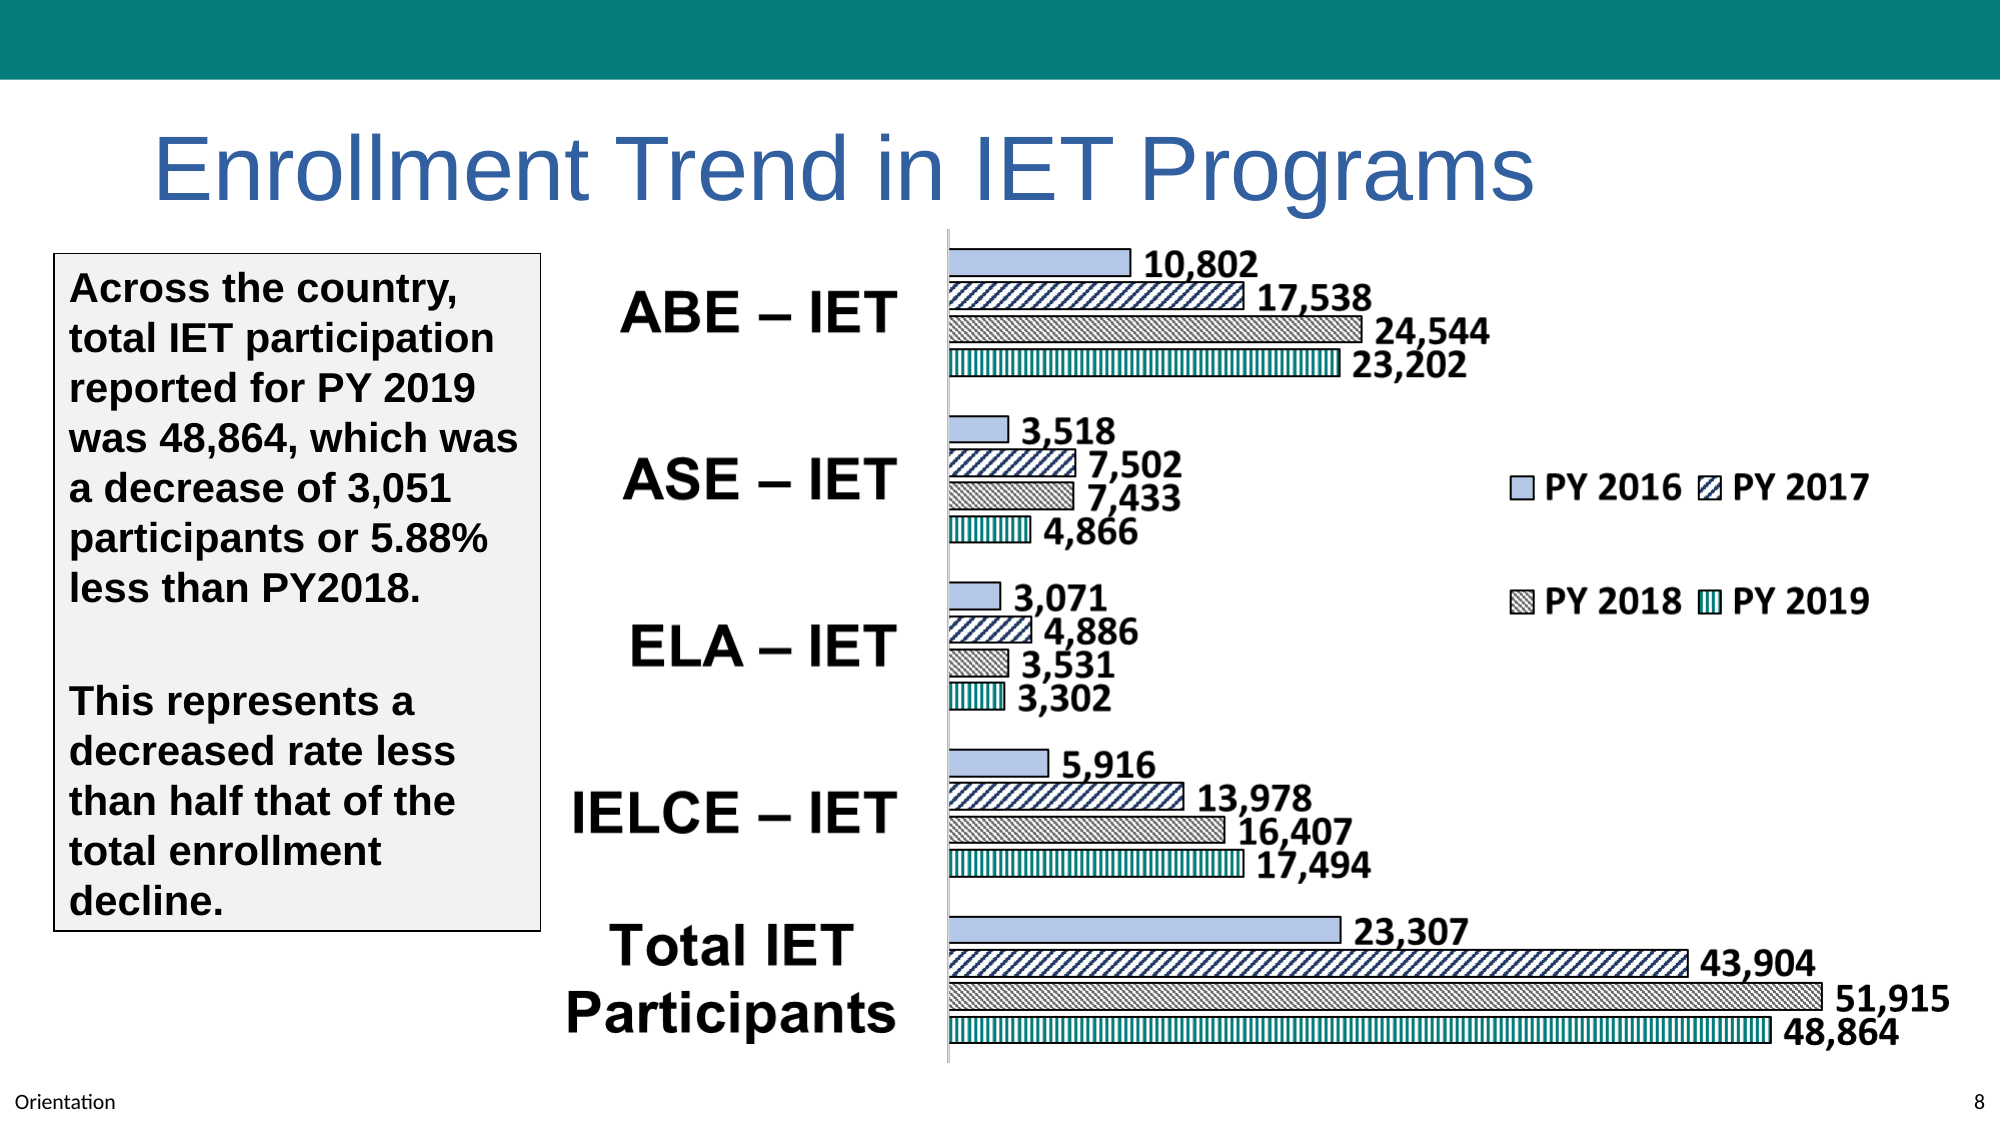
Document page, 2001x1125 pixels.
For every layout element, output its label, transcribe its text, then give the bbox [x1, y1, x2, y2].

picture [540, 144, 1958, 1066]
title Enrollment Trend in IET Programs [137, 101, 1863, 239]
text_box Orientation [0, 1074, 675, 1122]
text_box 8 [1549, 1074, 2000, 1122]
text_box Across the country, total IET participation reported for PY 2019 was 48,864, which was a decrease of 3,051 participants or 5.88% less than PY2018. This represents a decreased rate less than half that of the total enrollment decline. [53, 253, 540, 932]
